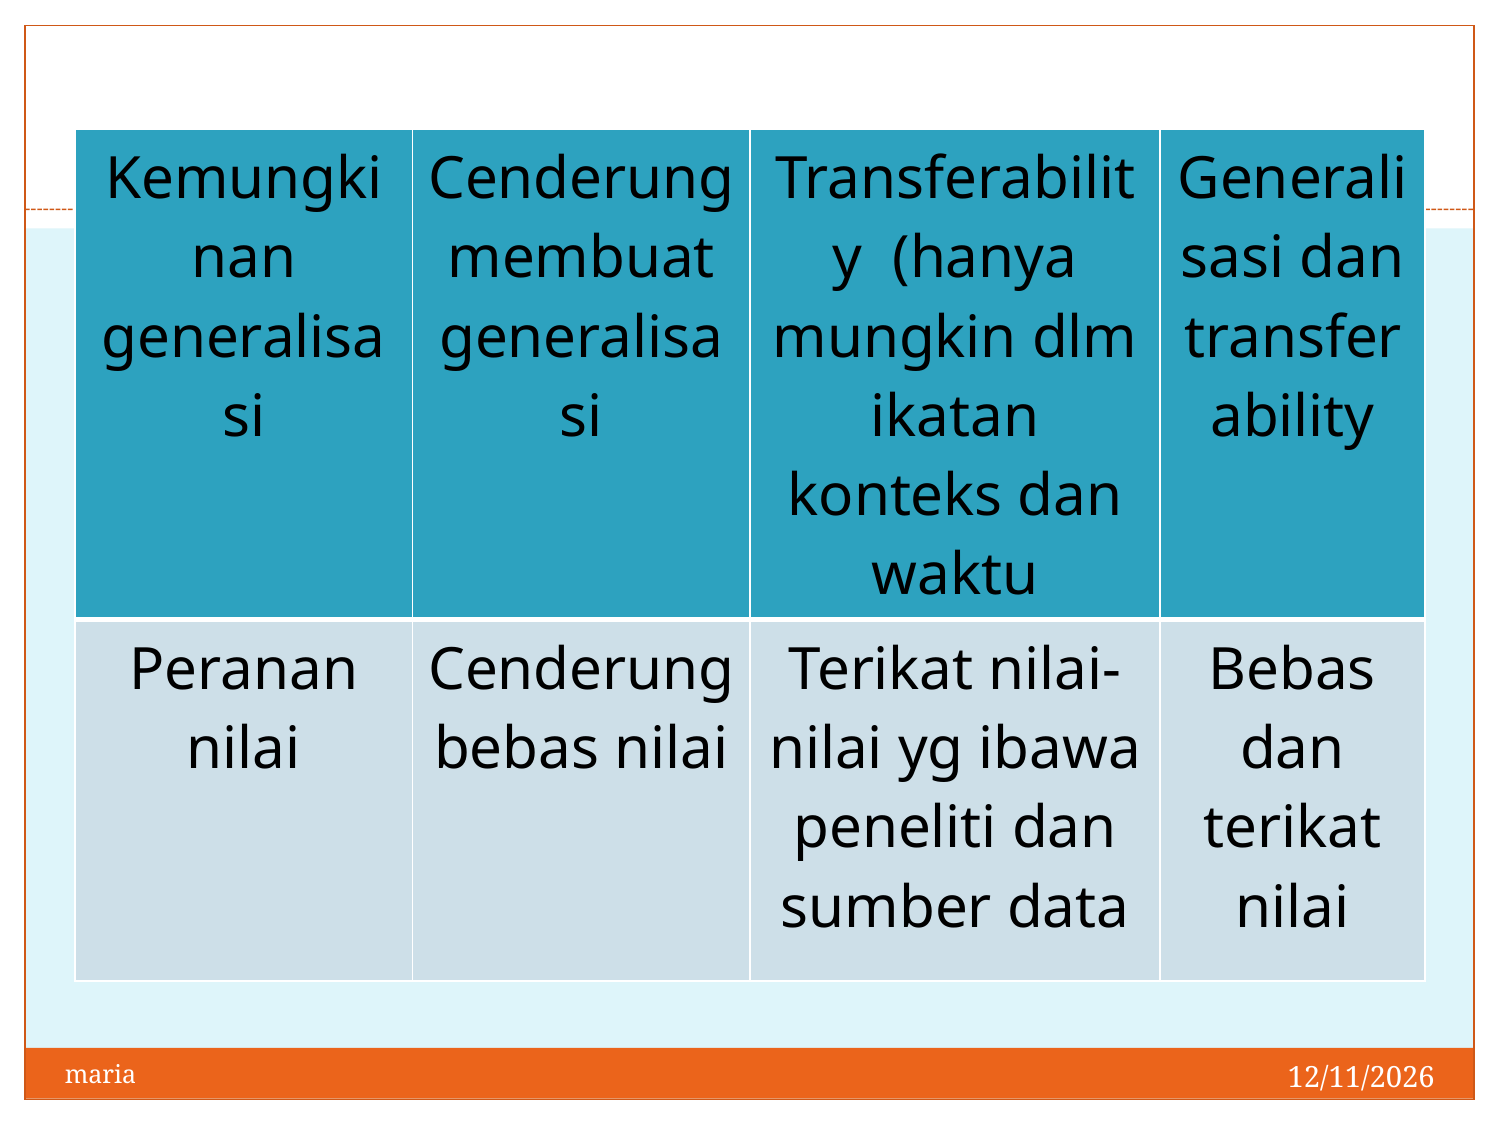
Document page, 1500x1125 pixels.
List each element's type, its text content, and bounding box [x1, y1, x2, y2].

table_cell Peranan nilai [76, 622, 412, 980]
footer maria [50, 1051, 638, 1112]
table_header Generalisasi dan transferability [1161, 130, 1424, 617]
table_header Transferability (hanya mungkin dlm ikatan konteks dan waktu [751, 130, 1159, 617]
table_header Cenderung membuat generalisasi [413, 130, 749, 617]
table_cell Cenderung bebas nilai [413, 622, 749, 980]
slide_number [950, 1050, 1450, 1111]
table_cell Bebas dan terikat nilai [1161, 622, 1424, 980]
table_header Kemungkinan generalisasi [76, 130, 412, 617]
table_cell Terikat nilai-nilai yg ibawa peneliti dan sumber data [751, 622, 1159, 980]
